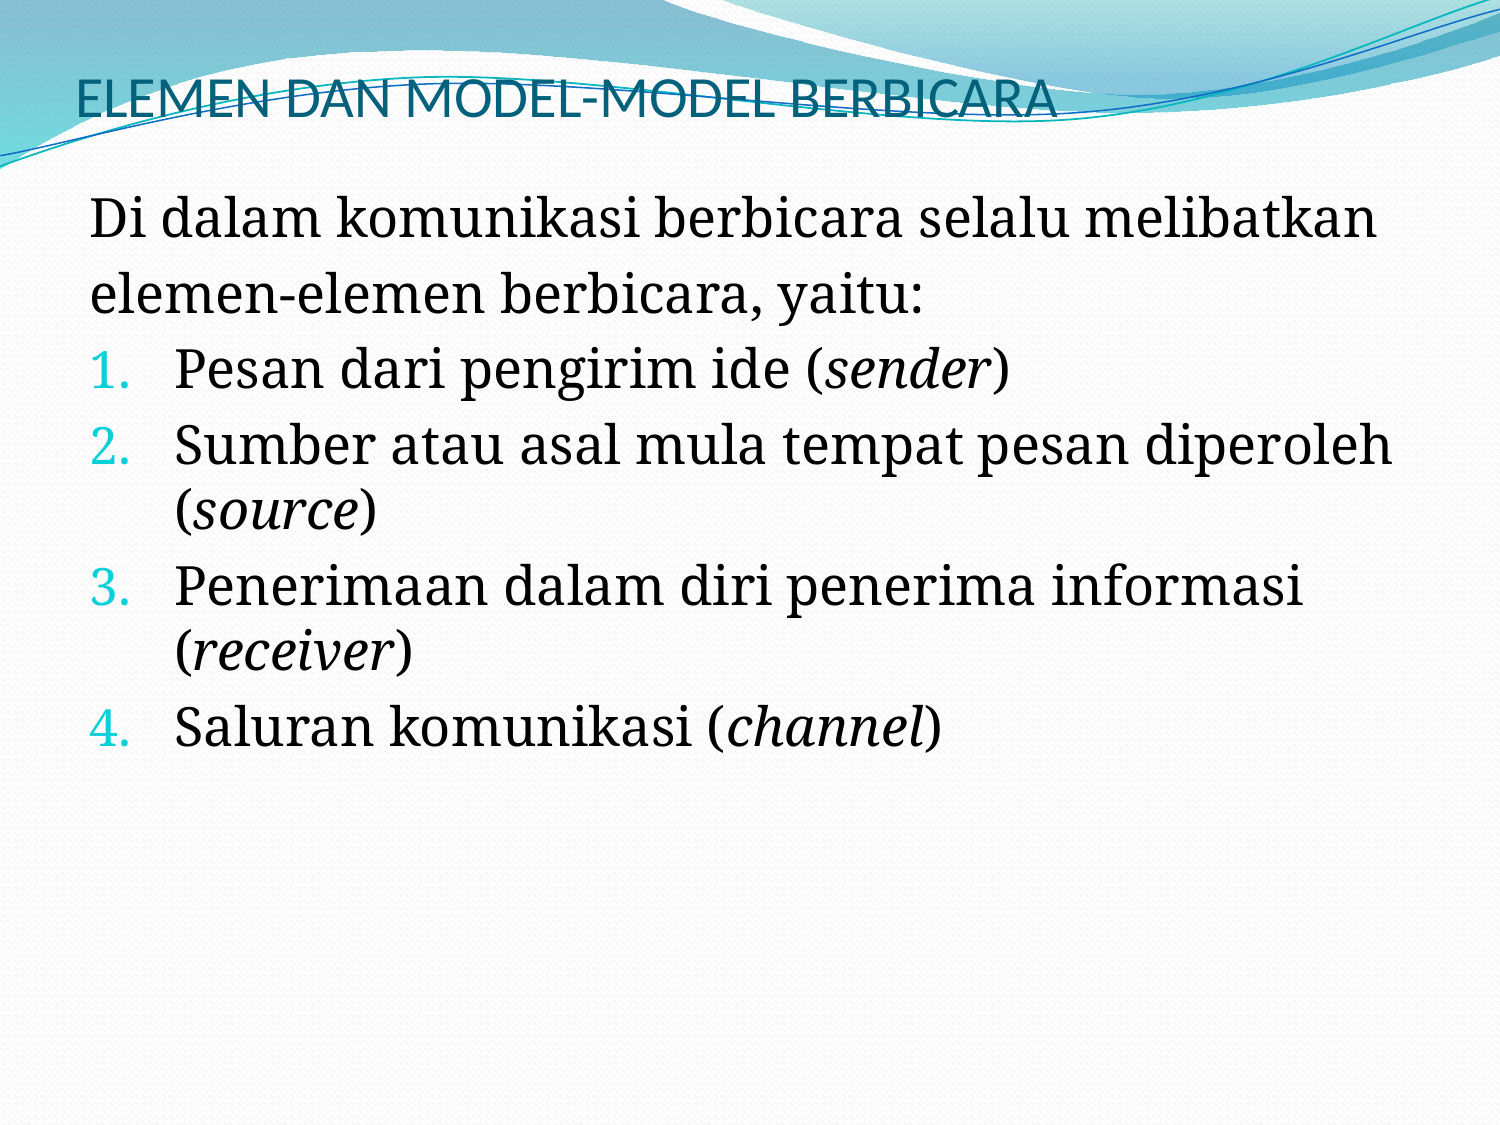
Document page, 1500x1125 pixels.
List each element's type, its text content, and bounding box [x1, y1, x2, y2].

title ELEMEN DAN MODEL-MODEL BERBICARA [75, 45, 1425, 129]
list Di dalam komunikasi berbicara selalu melibatkan elemen-elemen berbicara, yaitu: Pesan dari pengirim ide (sender) Sumber atau asal mula tempat pesan diperoleh (source) Penerimaan dalam diri penerima informasi (receiver) Saluran komunikasi (channel) [75, 175, 1425, 1005]
